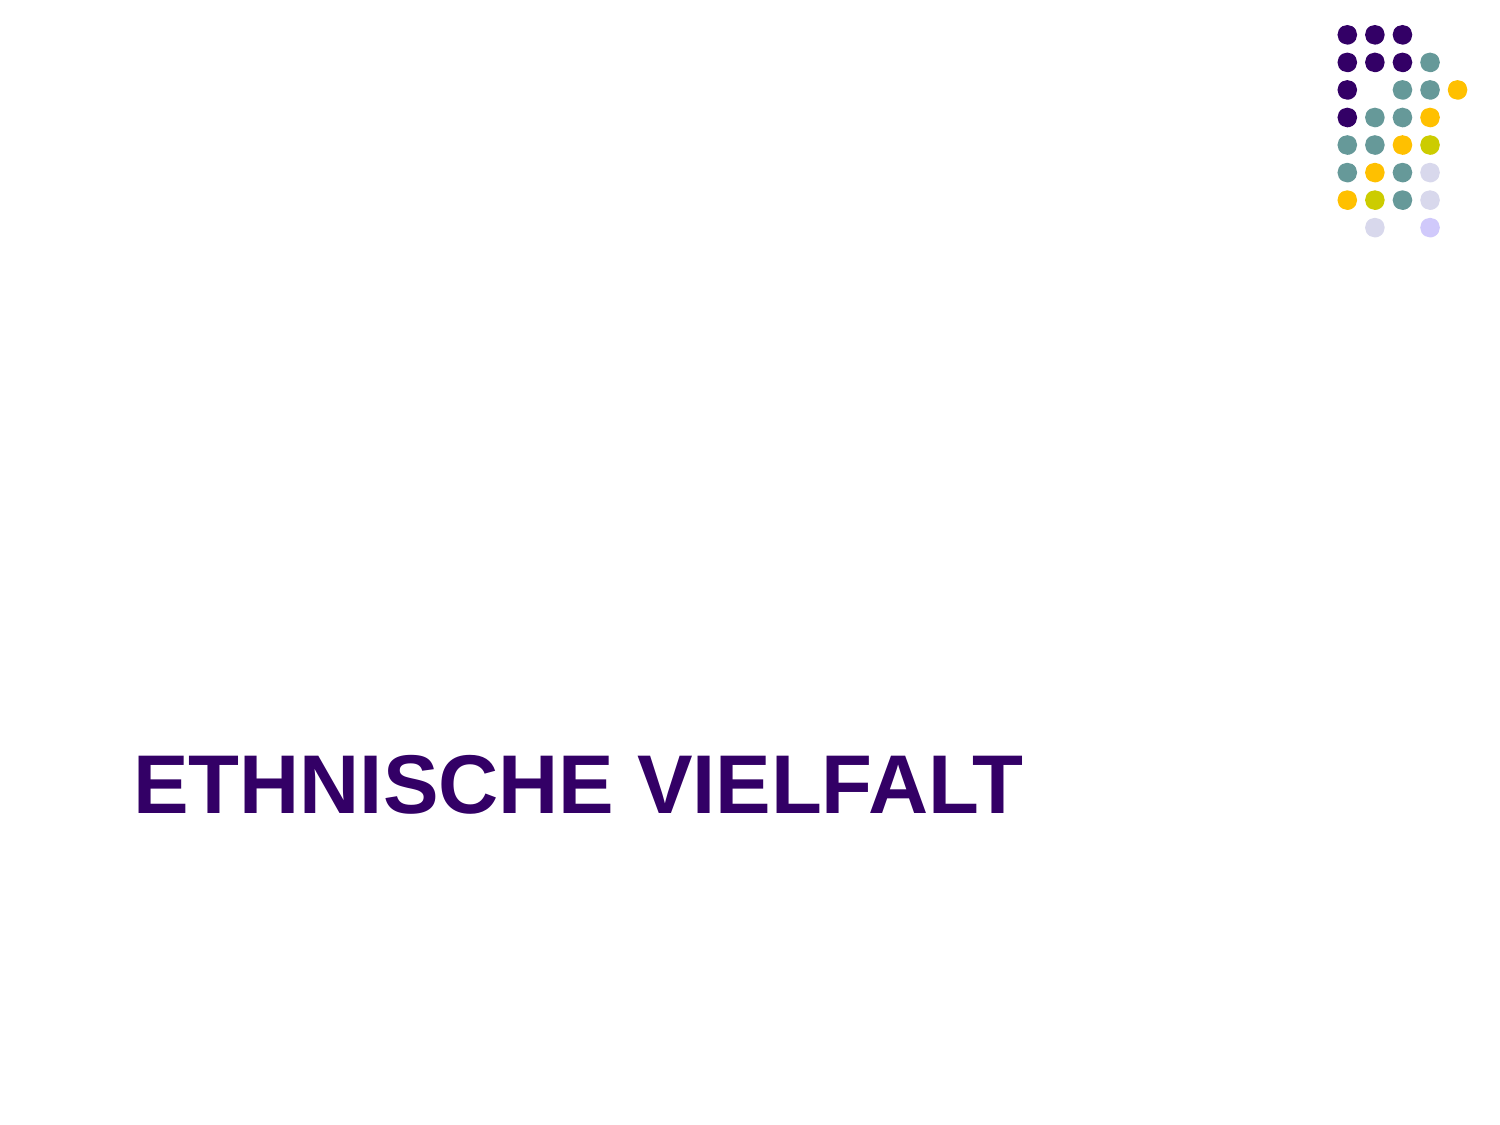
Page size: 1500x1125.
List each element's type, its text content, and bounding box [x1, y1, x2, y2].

title Ethnische Vielfalt [118, 722, 1394, 947]
